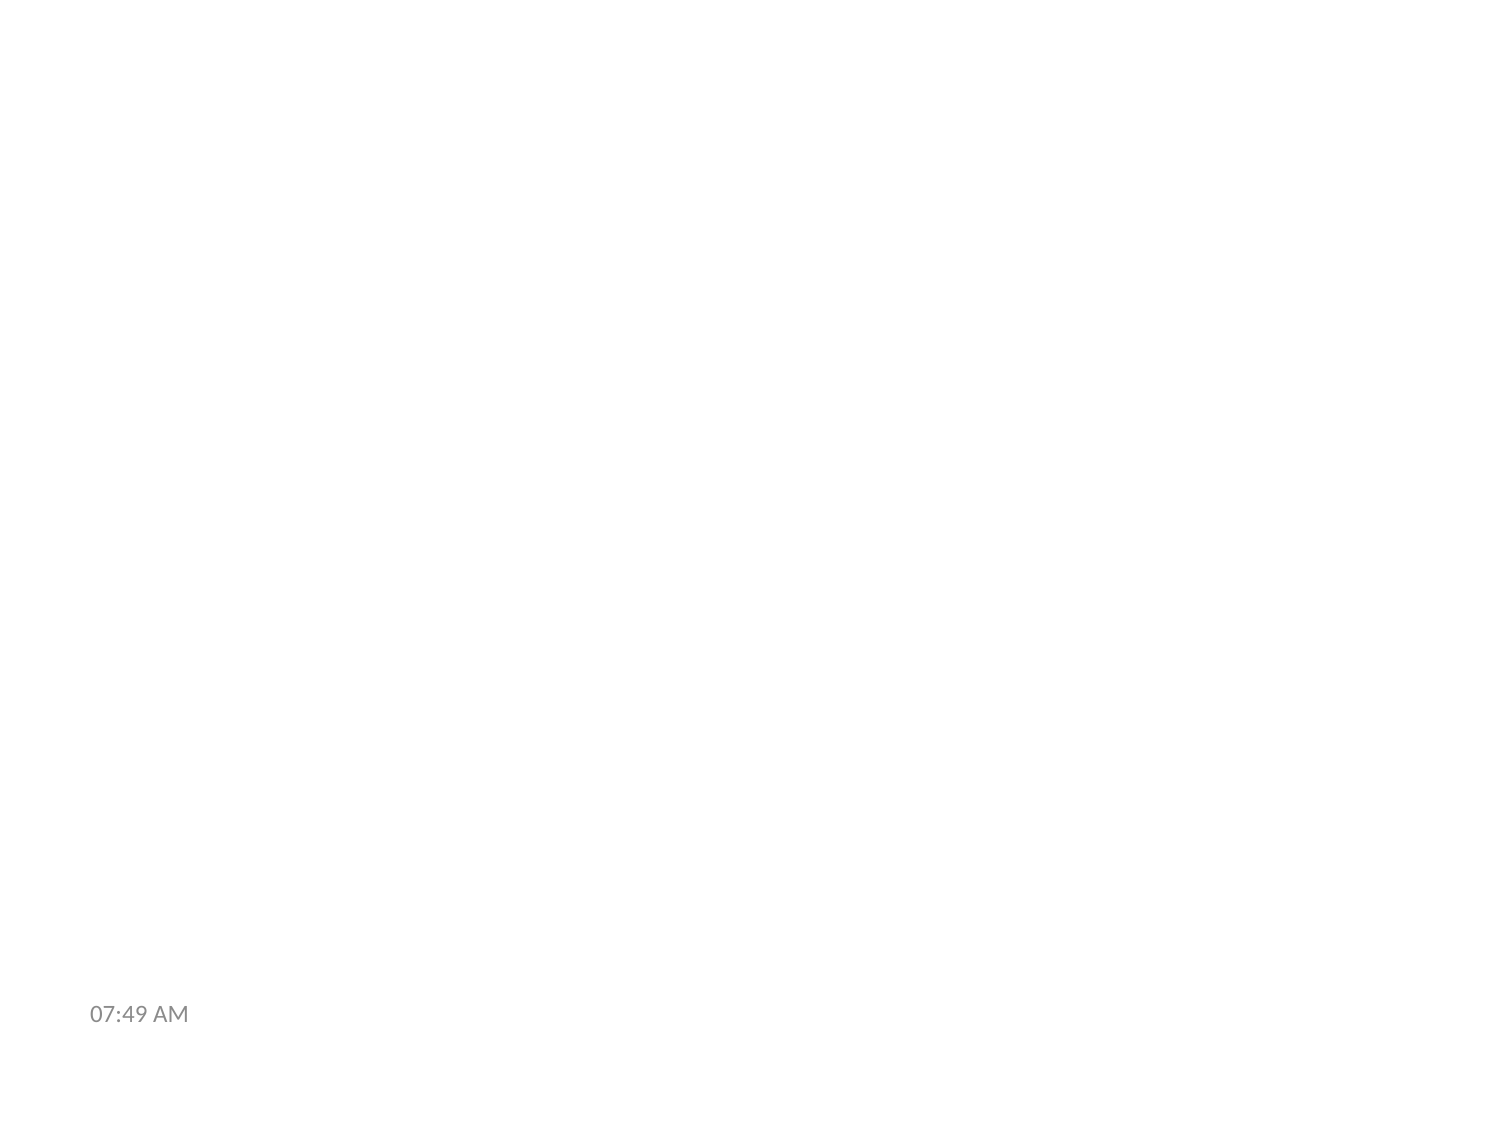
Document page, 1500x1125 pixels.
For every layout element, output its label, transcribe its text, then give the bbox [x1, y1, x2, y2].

text_box 3:35 PM [75, 982, 425, 1043]
